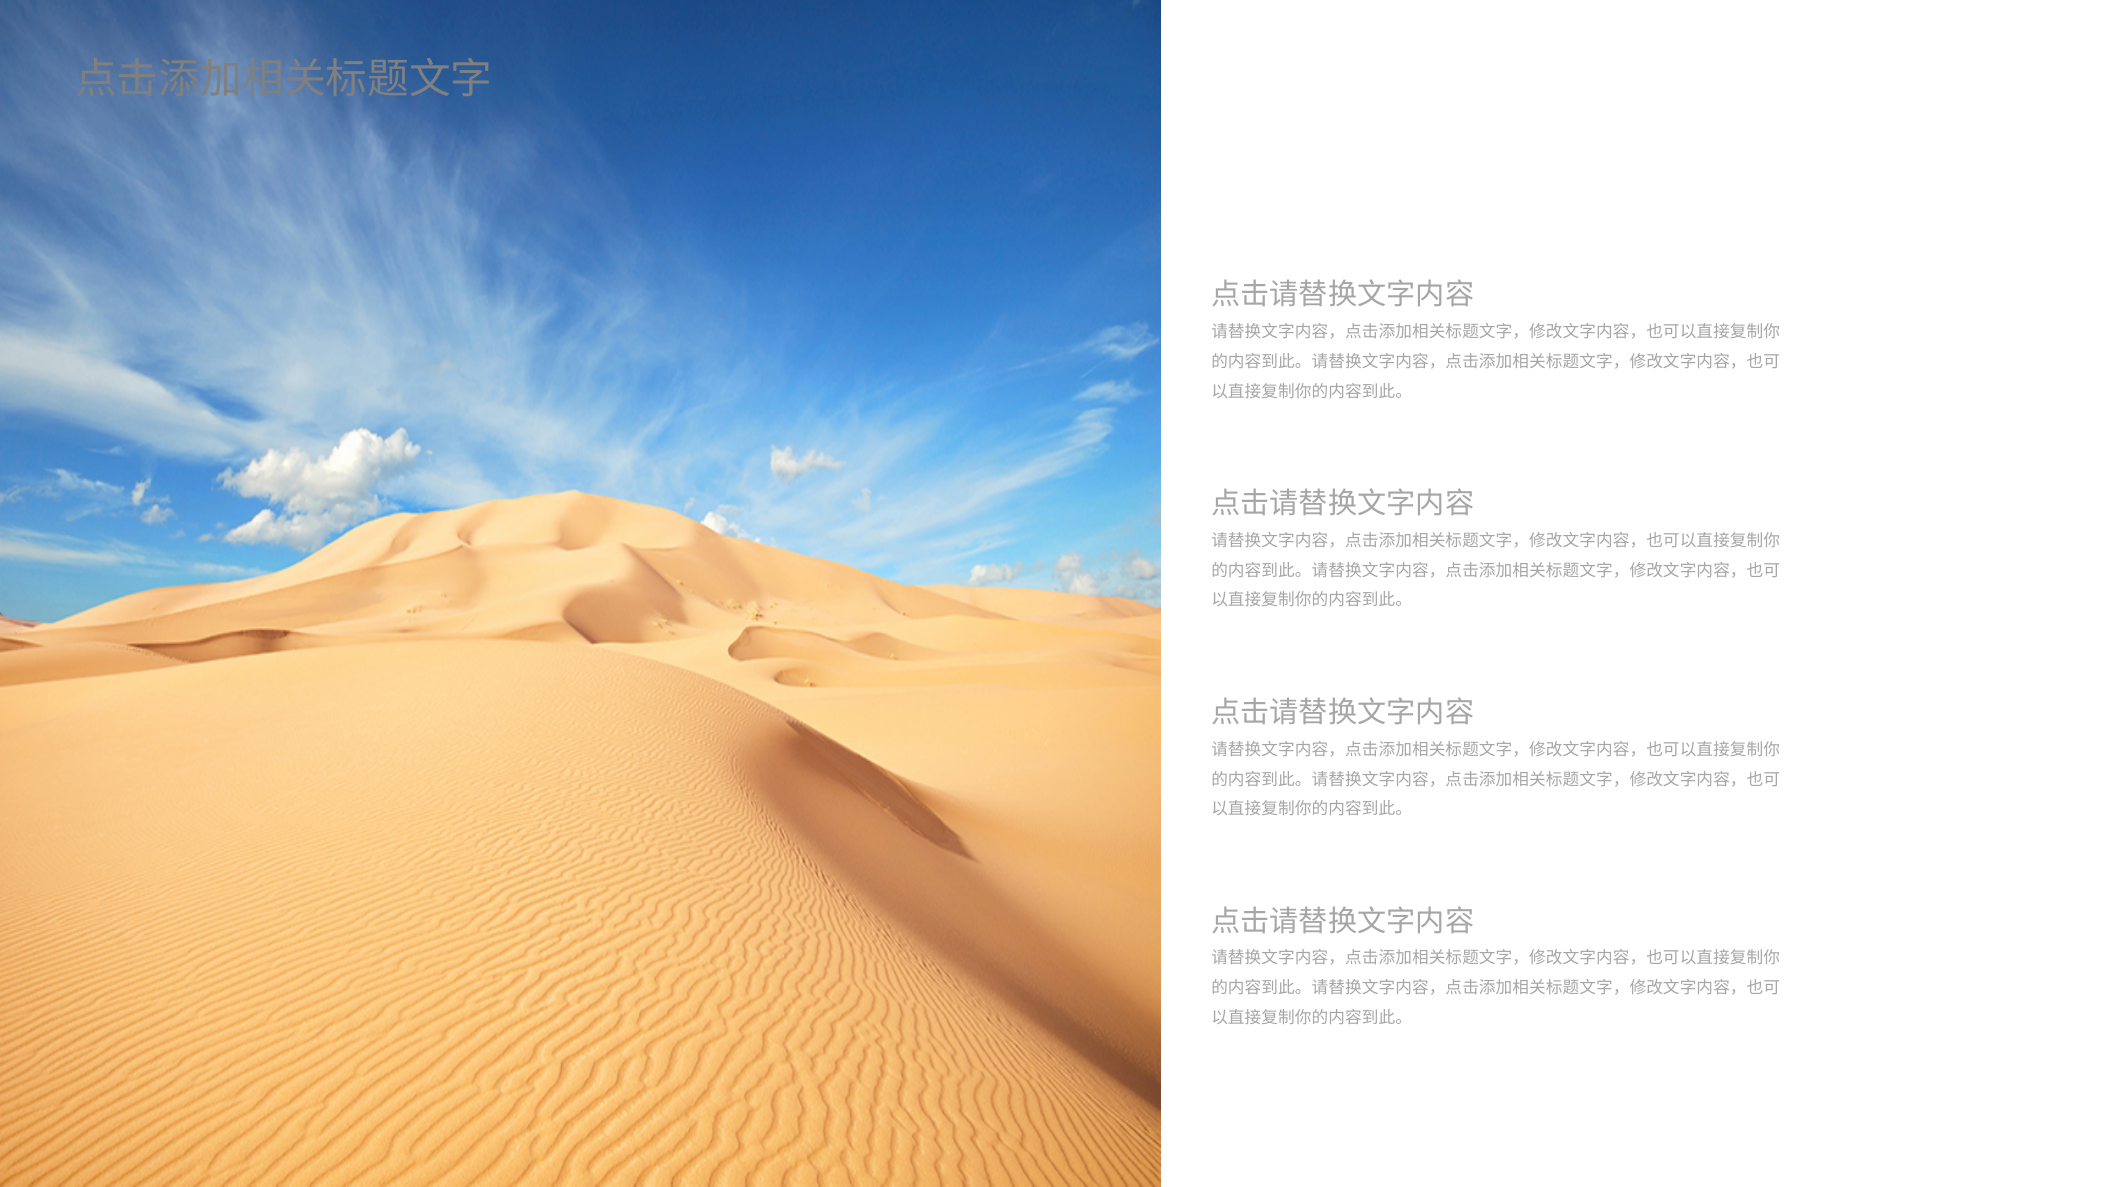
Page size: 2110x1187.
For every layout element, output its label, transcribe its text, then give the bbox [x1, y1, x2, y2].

text_box 点击请替换文字内容 请替换文字内容，点击添加相关标题文字，修改文字内容，也可以直接复制你的内容到此。请替换文字内容，点击添加相关标题文字，修改文字内容，也可以直接复制你的内容到此。 [1196, 877, 1811, 1035]
text_box [0, 0, 1162, 1187]
text_box 点击请替换文字内容 请替换文字内容，点击添加相关标题文字，修改文字内容，也可以直接复制你的内容到此。请替换文字内容，点击添加相关标题文字，修改文字内容，也可以直接复制你的内容到此。 [1196, 250, 1811, 408]
text_box 点击添加相关标题文字 [59, 44, 563, 107]
text_box 点击请替换文字内容 请替换文字内容，点击添加相关标题文字，修改文字内容，也可以直接复制你的内容到此。请替换文字内容，点击添加相关标题文字，修改文字内容，也可以直接复制你的内容到此。 [1196, 459, 1811, 617]
text_box 点击请替换文字内容 请替换文字内容，点击添加相关标题文字，修改文字内容，也可以直接复制你的内容到此。请替换文字内容，点击添加相关标题文字，修改文字内容，也可以直接复制你的内容到此。 [1196, 668, 1811, 826]
